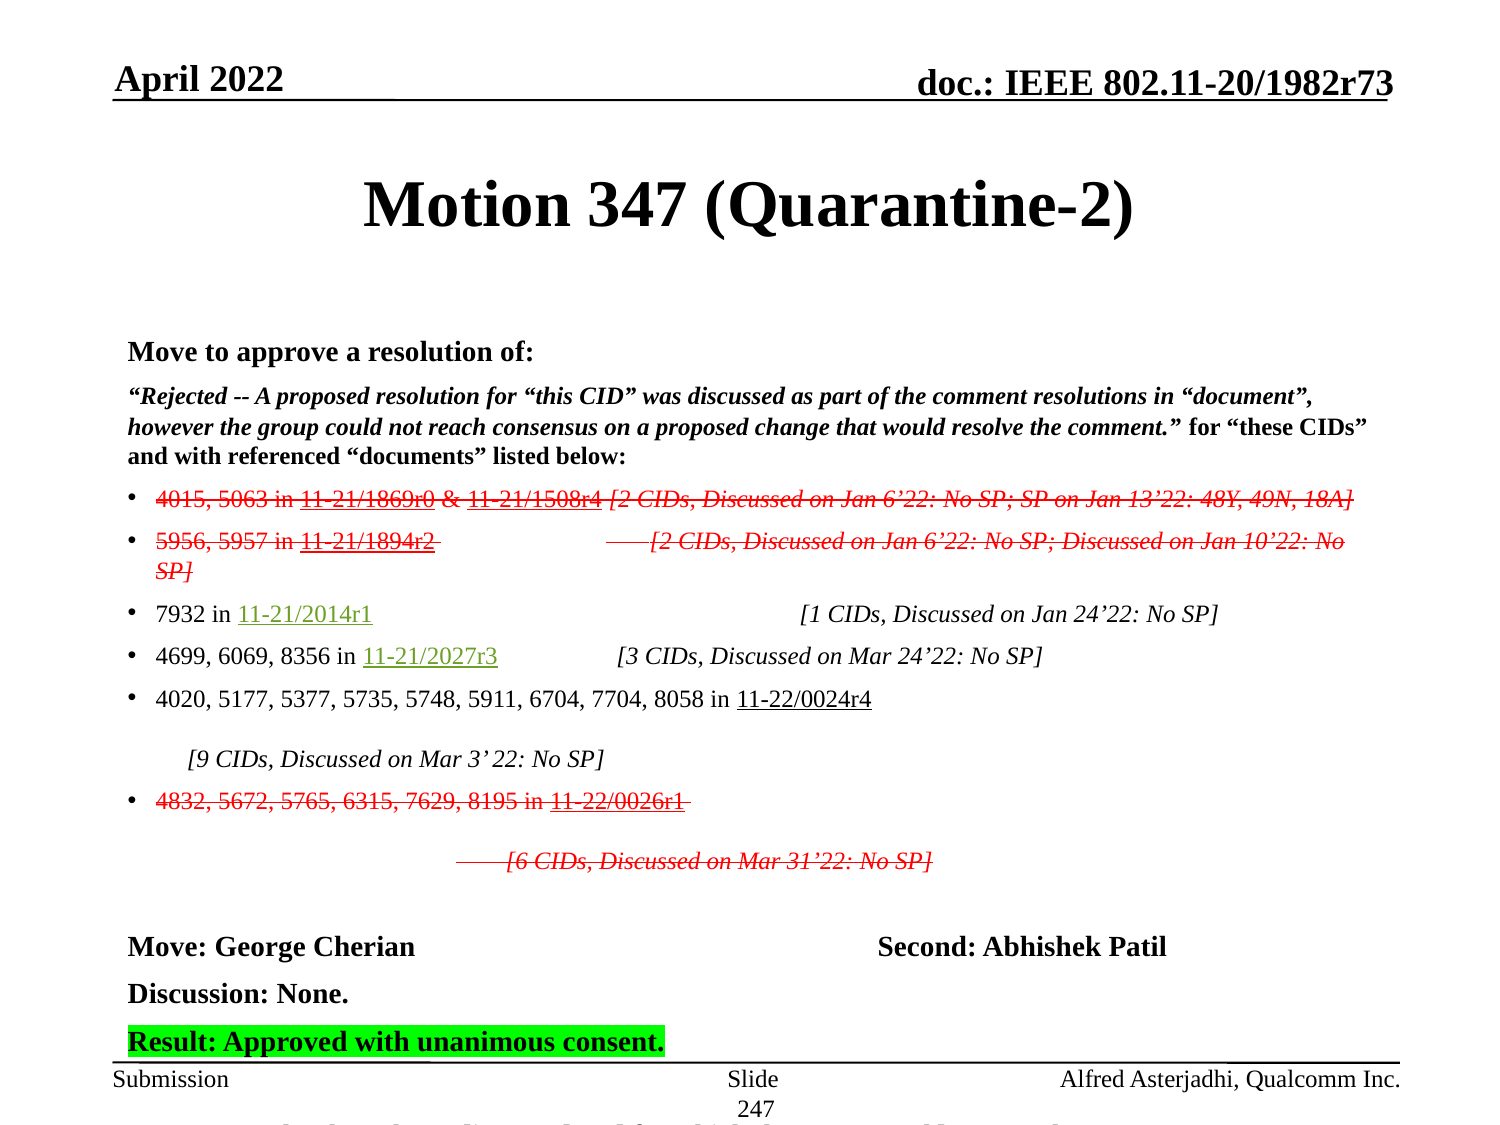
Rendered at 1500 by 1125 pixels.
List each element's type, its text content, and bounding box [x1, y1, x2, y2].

slide_number Slide 247 [712, 1061, 800, 1123]
list Move to approve a resolution of: “Rejected -- A proposed resolution for “this CID” was discussed as part of the comment resolutions in “document”, however the group could not reach consensus on a proposed change that would resolve the comment.” for “these CIDs” and with referenced “documents” listed below: 4015, 5063 in 11-21/1869r0 & 11-21/1508r4 [2 CIDs, Discussed on Jan 6’22: No SP; SP on Jan 13’22: 48Y, 49N, 18A] 5956, 5957 in 11-21/1894r2 [2 CIDs, Discussed on Jan 6’22: No SP; Discussed on Jan 10’22: No SP] 7932 in 11-21/2014r1 [1 CIDs, Discussed on Jan 24’22: No SP] 4699, 6069, 8356 in 11-21/2027r3 [3 CIDs, Discussed on Mar 24’22: No SP] 4020, 5177, 5377, 5735, 5748, 5911, 6704, 7704, 8058 in 11-22/0024r4 [9 CIDs, Discussed on Mar 3’ 22: No SP] 4832, 5672, 5765, 6315, 7629, 8195 in 11-22/0026r1 [6 CIDs, Discussed on Mar 31’22: No SP] Move: George Cherian Second: Abhishek Patil Discussion: None. Result: Approved with unanimous consent. Note: CIDs that have been discussed and for which the group could not reach consensus. [112, 324, 1388, 1063]
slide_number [114, 54, 423, 100]
footer Alfred Asterjadhi, Qualcomm Inc. [878, 1061, 1402, 1093]
title Motion 347 (Quarantine-2) [112, 112, 1388, 288]
